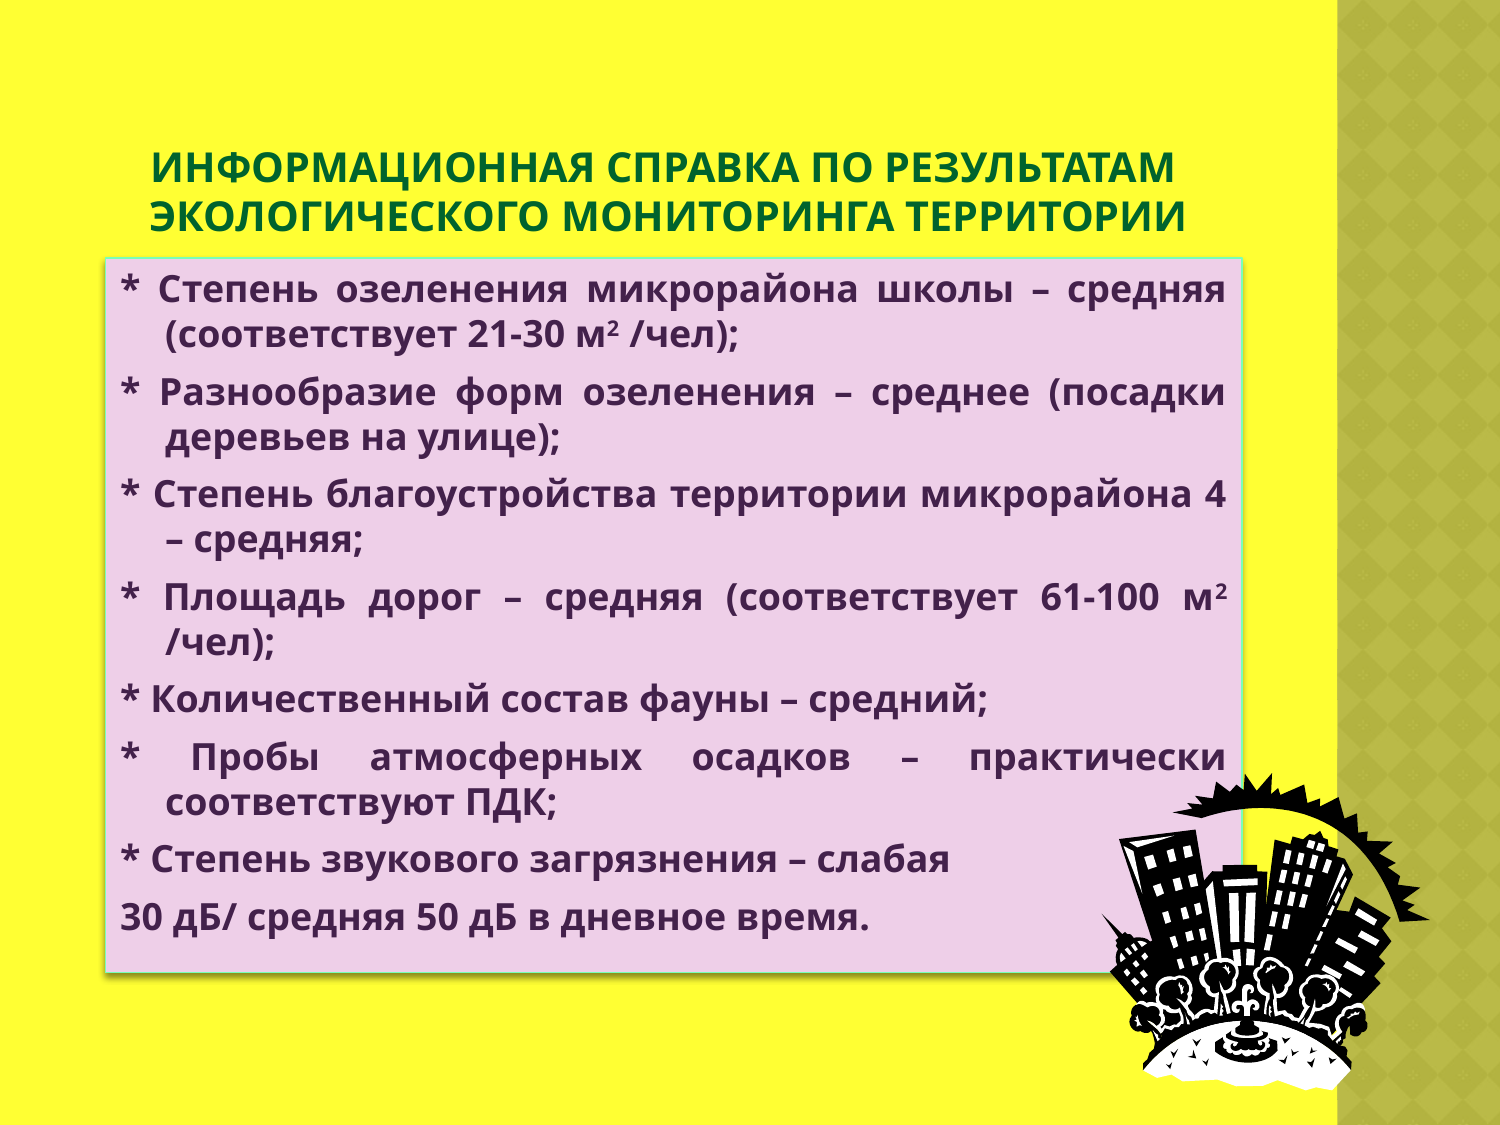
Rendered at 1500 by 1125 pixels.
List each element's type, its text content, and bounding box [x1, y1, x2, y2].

title Информационная Справка по результатам экологического мониторинга территории [75, 140, 1263, 240]
list * Степень озеленения микрорайона школы – средняя (соответствует 21-30 м2 /чел); * Разнообразие форм озеленения – среднее (посадки деревьев на улице); * Степень благоустройства территории микрорайона 4 – средняя; * Площадь дорог – средняя (соответствует 61-100 м2 /чел); * Количественный состав фауны – средний; * Пробы атмосферных осадков – практически соответствуют ПДК; * Степень звукового загрязнения – слабая 30 дБ/ средняя 50 дБ в дневное время. [105, 257, 1243, 973]
picture [1101, 772, 1431, 1091]
